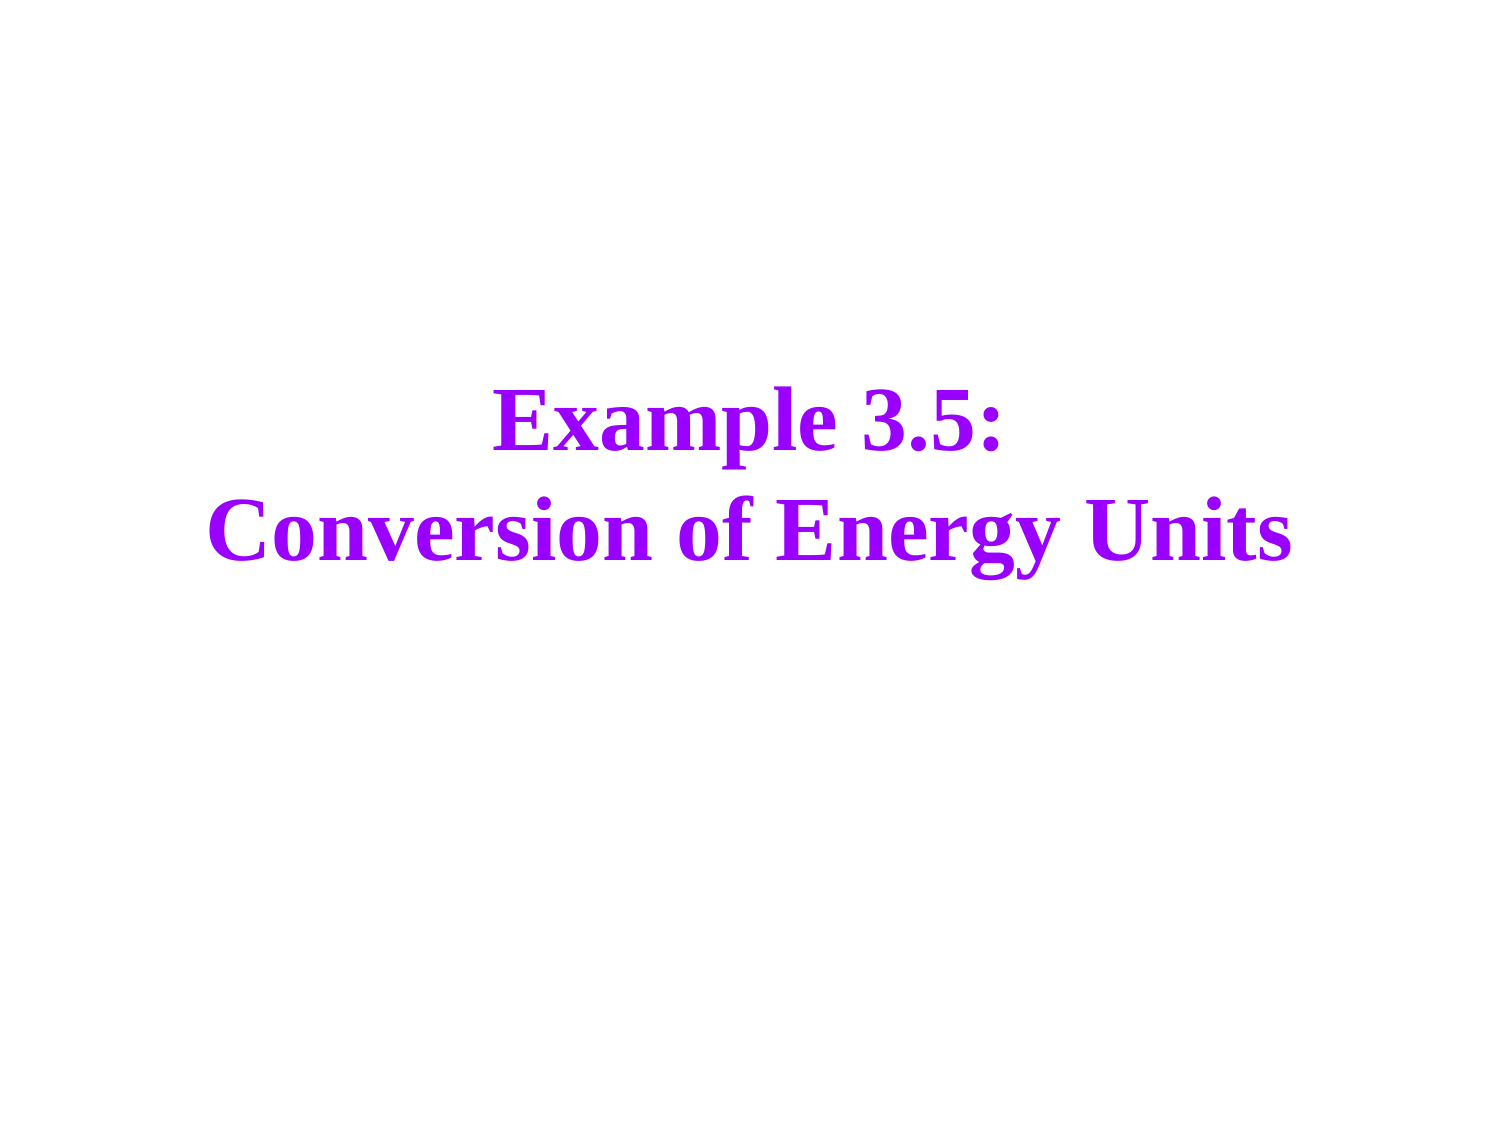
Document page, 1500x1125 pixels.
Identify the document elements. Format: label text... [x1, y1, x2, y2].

text_box Example 3.5: Conversion of Energy Units [112, 374, 1388, 563]
